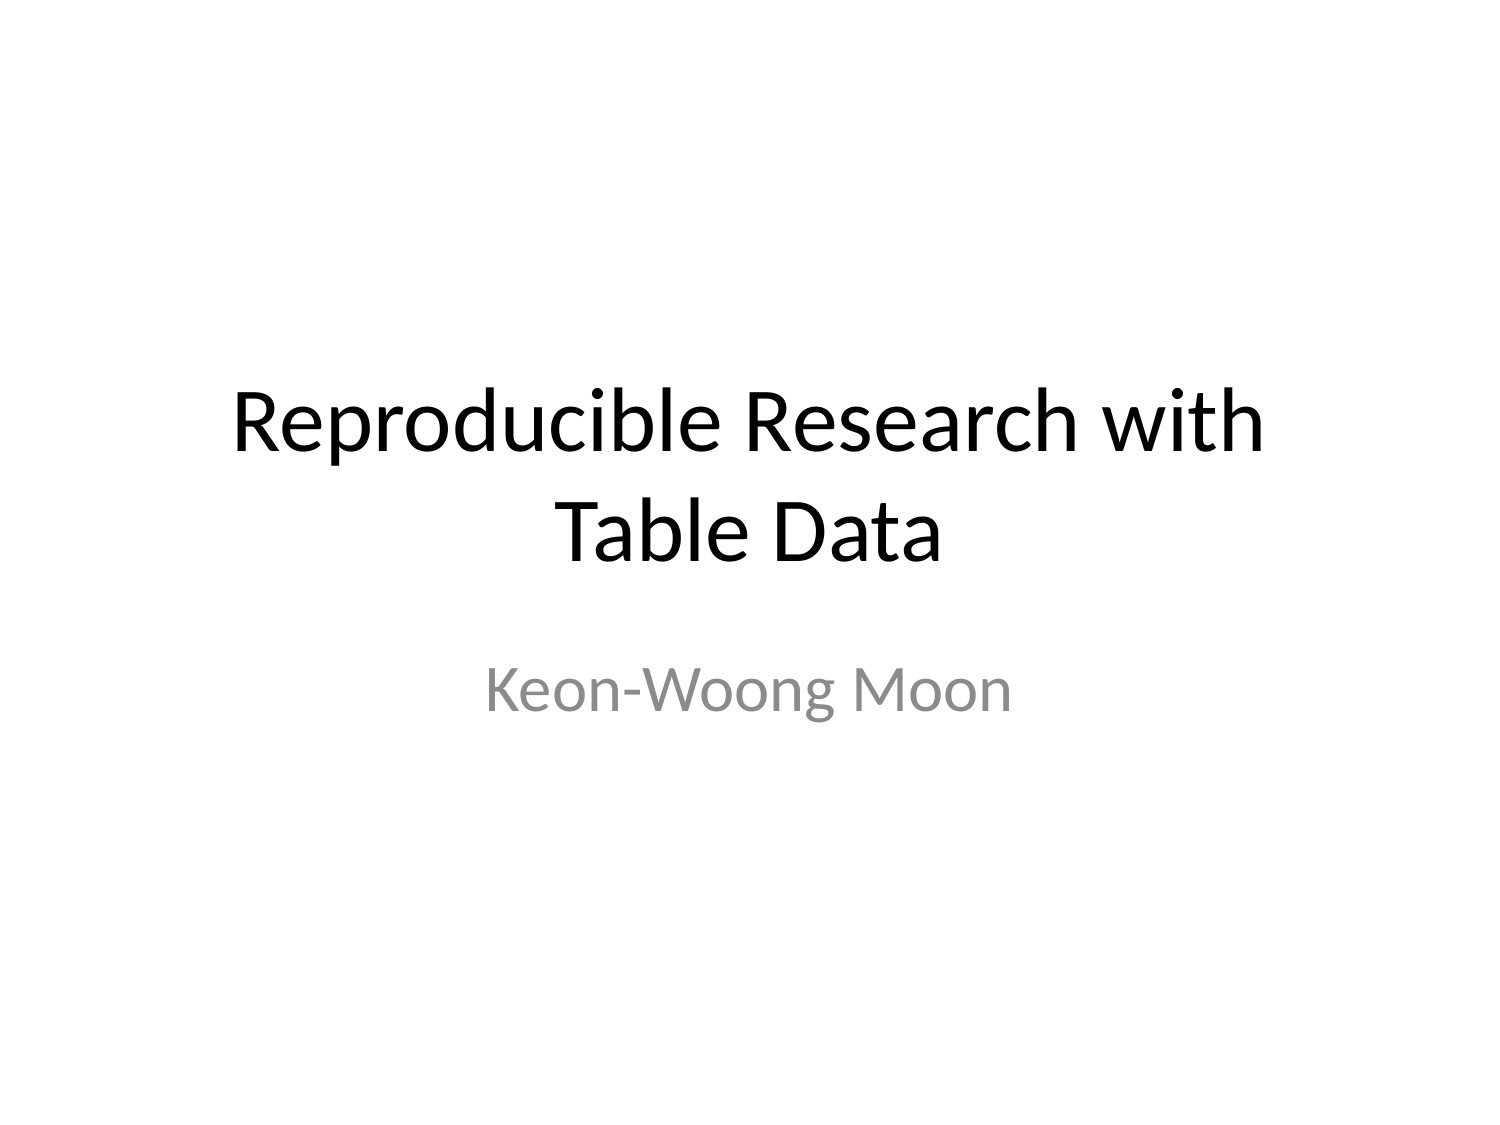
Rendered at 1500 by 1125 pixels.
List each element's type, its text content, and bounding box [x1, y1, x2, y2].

title Reproducible Research with Table Data [112, 349, 1388, 591]
subtitle Keon-Woong Moon [225, 637, 1275, 925]
